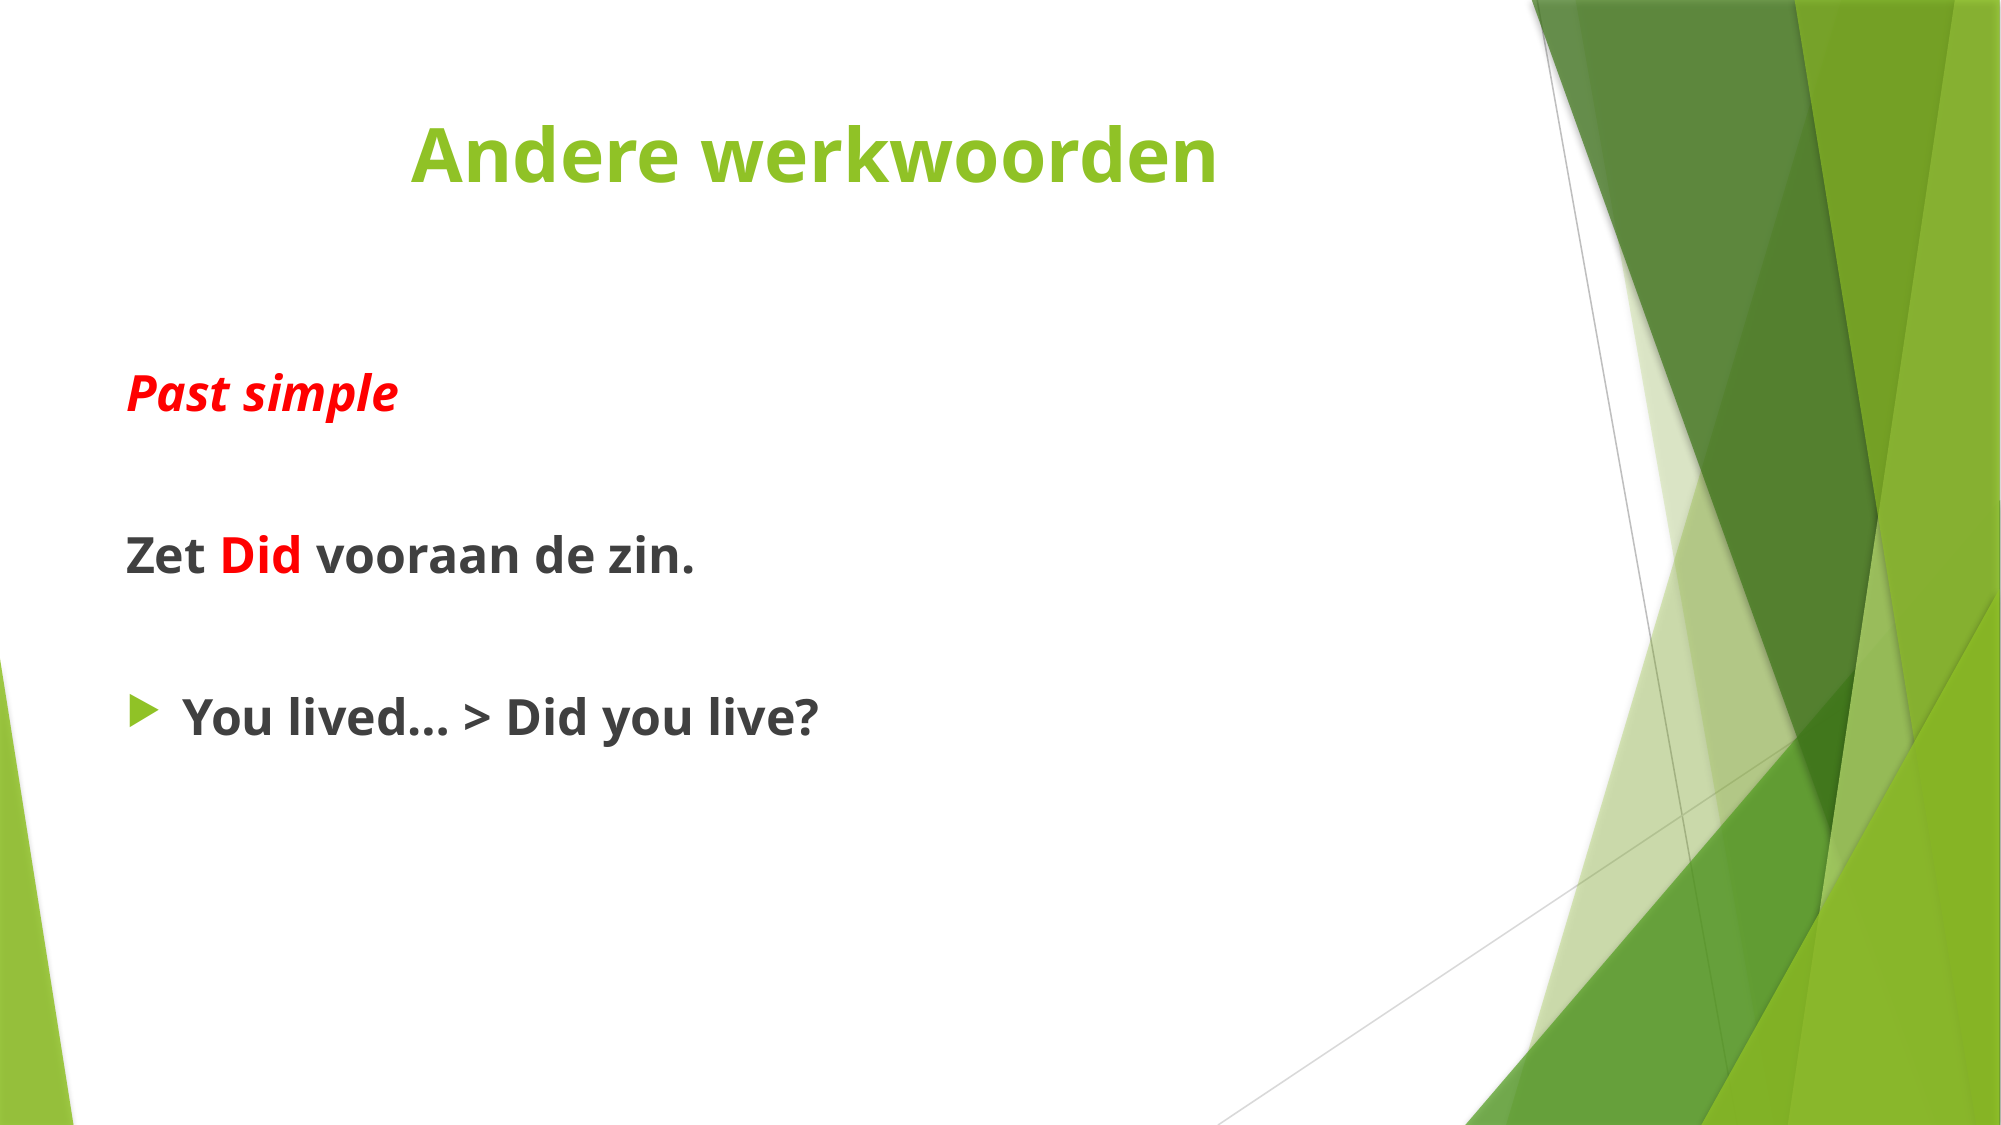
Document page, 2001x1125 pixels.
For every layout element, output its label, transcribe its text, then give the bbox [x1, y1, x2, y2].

list Past simple Zet Did vooraan de zin. You lived… > Did you live? [111, 354, 1522, 992]
title Andere werkwoorden [111, 99, 1522, 317]
